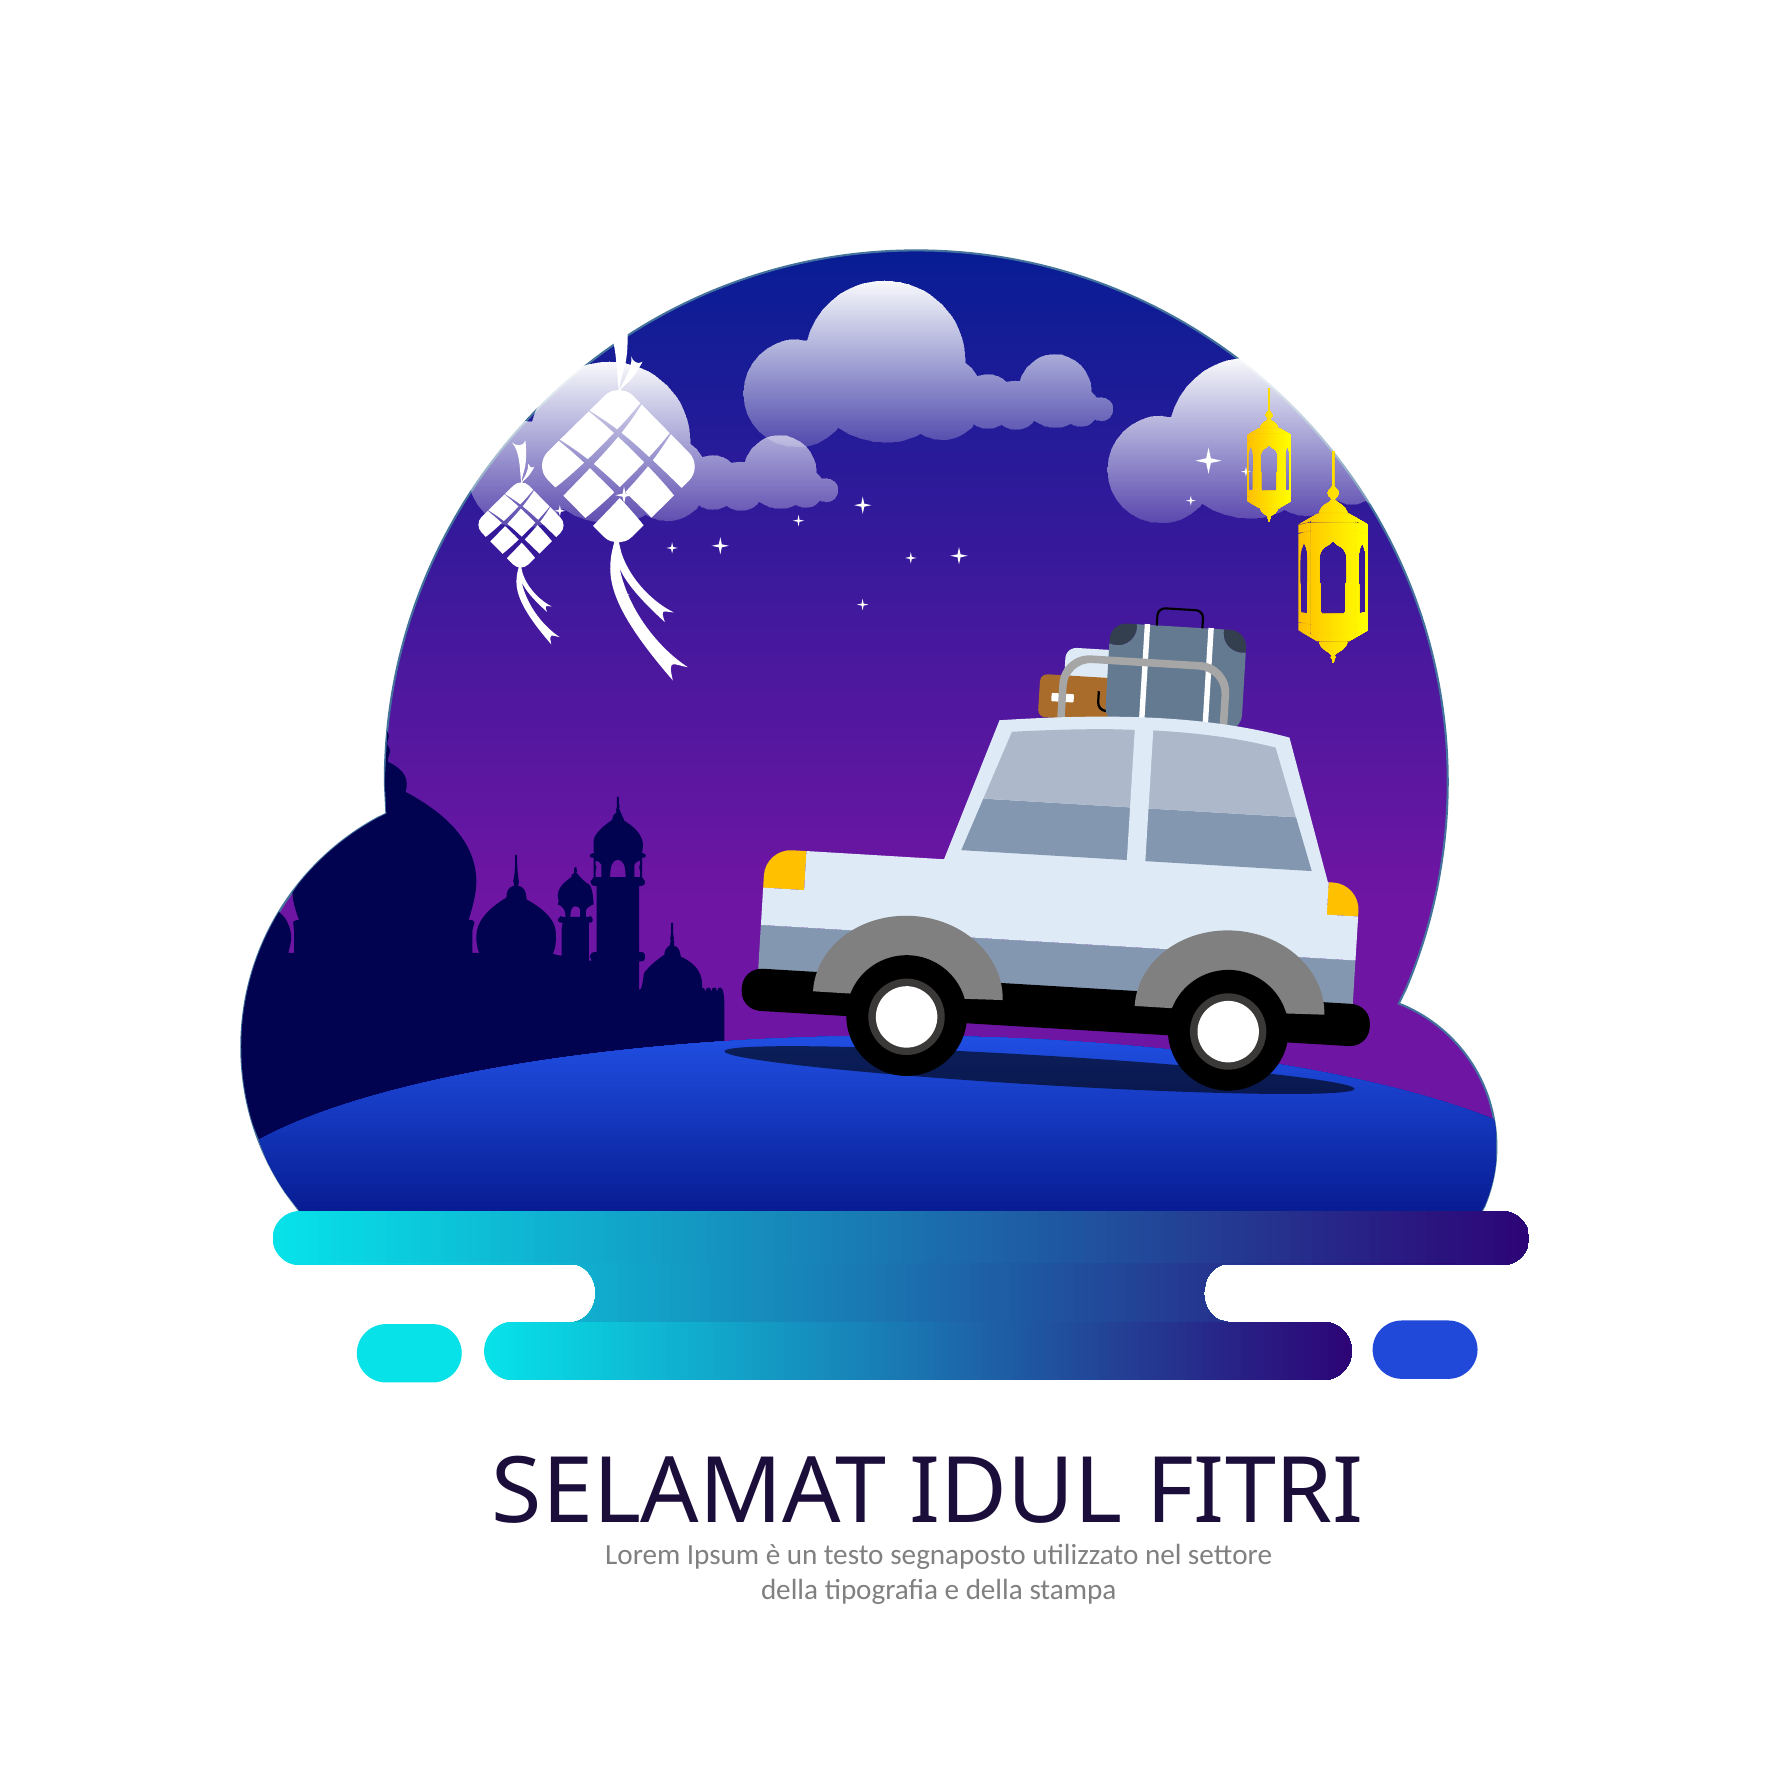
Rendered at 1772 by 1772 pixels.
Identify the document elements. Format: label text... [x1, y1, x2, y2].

text_box [562, 466, 616, 520]
text_box [984, 253, 1495, 1118]
text_box [1297, 449, 1372, 665]
text_box SELAMAT IDUL FITRI [476, 1423, 1380, 1549]
text_box [591, 496, 689, 682]
text_box [1371, 1319, 1479, 1380]
text_box [386, 491, 821, 1040]
text_box [742, 310, 821, 447]
text_box [1106, 356, 1478, 524]
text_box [821, 180, 984, 878]
text_box [1246, 387, 1295, 524]
text_box [809, 443, 821, 474]
text_box [623, 464, 676, 520]
text_box [483, 1320, 1353, 1382]
text_box [526, 411, 534, 419]
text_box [734, 712, 1377, 1087]
text_box [355, 1323, 463, 1384]
text_box [477, 437, 565, 646]
text_box Lorem Ipsum è un testo segnaposto utilizzato nel settore della tipografia e della stampa [585, 1527, 1292, 1613]
text_box [278, 892, 297, 928]
text_box [257, 1039, 1498, 1210]
text_box [316, 1262, 1457, 1320]
text_box [271, 1210, 1531, 1267]
text_box [540, 311, 696, 490]
text_box [467, 360, 821, 522]
text_box [240, 731, 726, 1139]
text_box [587, 344, 614, 363]
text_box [1040, 605, 1245, 712]
text_box [627, 257, 821, 461]
text_box [984, 352, 1114, 430]
